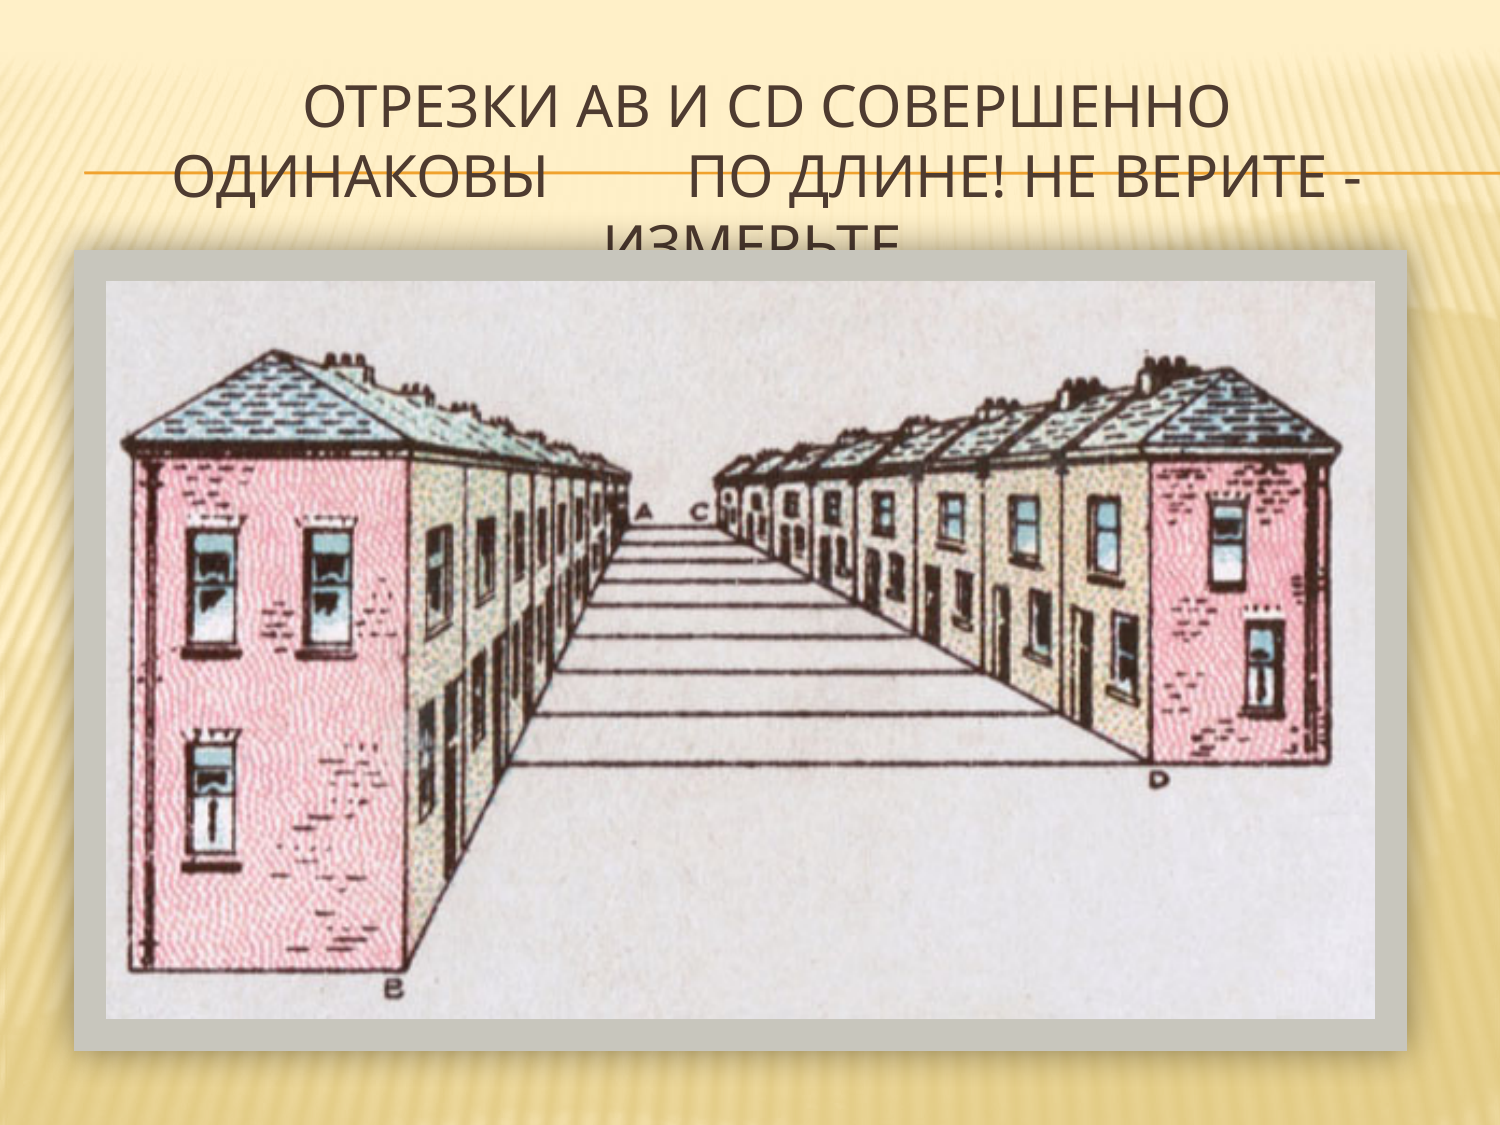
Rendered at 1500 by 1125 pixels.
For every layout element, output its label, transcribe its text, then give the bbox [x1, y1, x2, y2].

title Отрезки АВ и СD совершенно одинаковы по длине! Не верите - измерьте. [140, 105, 1395, 224]
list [105, 280, 1376, 1020]
